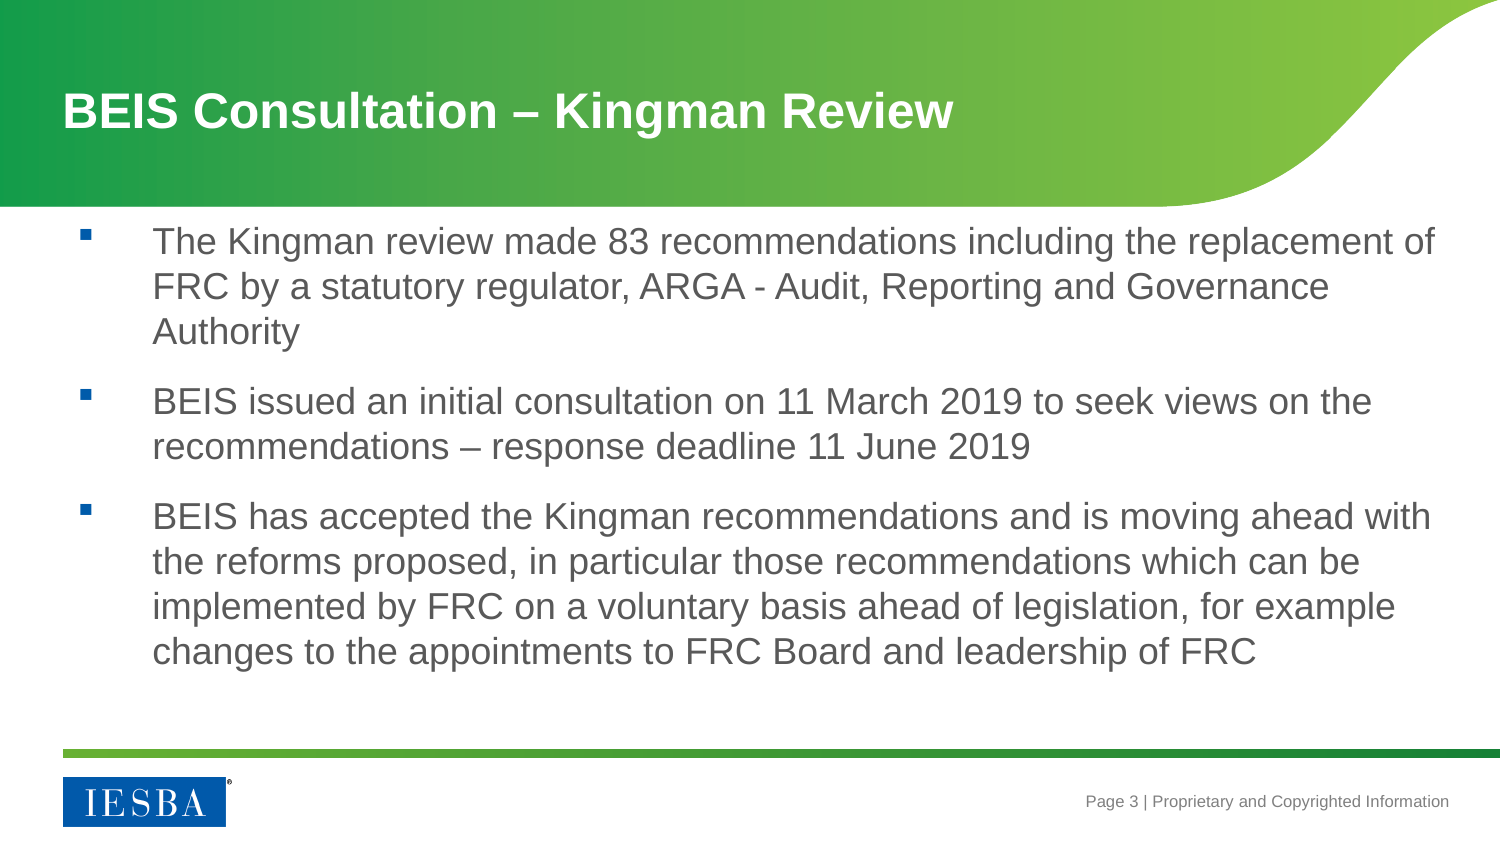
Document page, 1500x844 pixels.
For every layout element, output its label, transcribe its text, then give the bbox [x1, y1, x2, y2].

list The Kingman review made 83 recommendations including the replacement of FRC by a statutory regulator, ARGA - Audit, Reporting and Governance Authority BEIS issued an initial consultation on 11 March 2019 to seek views on the recommendations – response deadline 11 June 2019 BEIS has accepted the Kingman recommendations and is moving ahead with the reforms proposed, in particular those recommendations which can be implemented by FRC on a voluntary basis ahead of legislation, for example changes to the appointments to FRC Board and leadership of FRC [62, 209, 1475, 747]
title BEIS Consultation – Kingman Review [62, 75, 1300, 142]
picture [63, 777, 232, 827]
picture [0, 0, 1500, 207]
